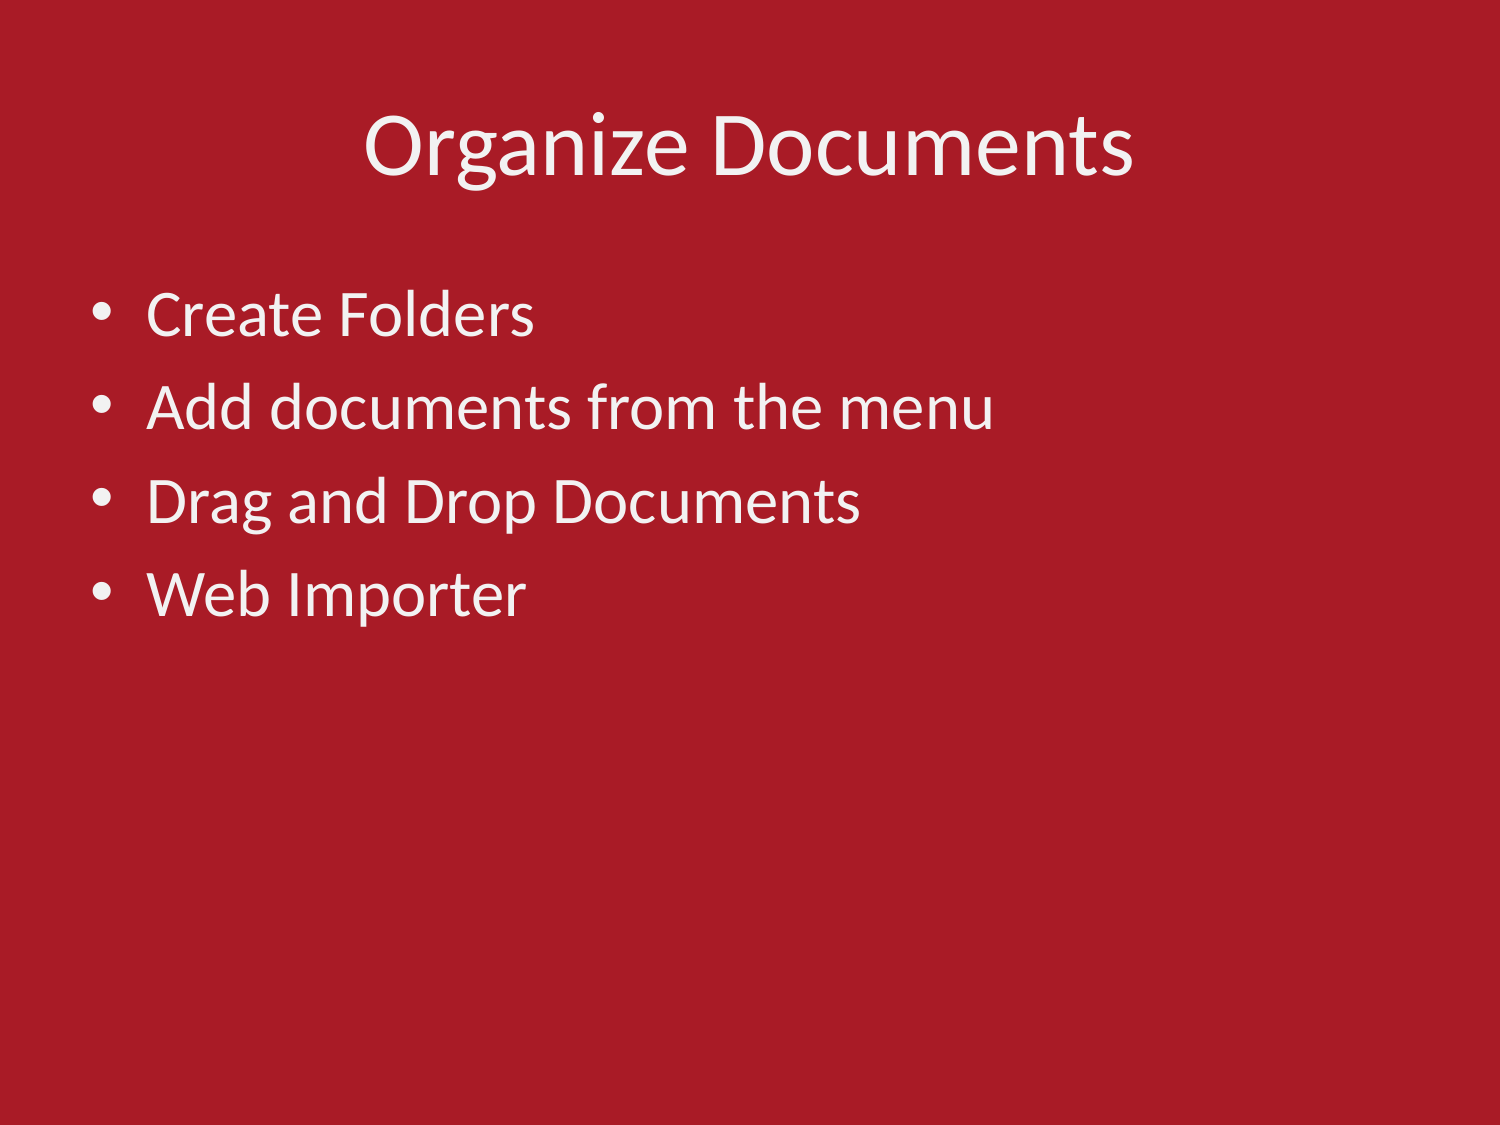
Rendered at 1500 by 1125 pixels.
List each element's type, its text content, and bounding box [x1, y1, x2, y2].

title Organize Documents [75, 45, 1425, 233]
list Create Folders Add documents from the menu Drag and Drop Documents Web Importer [75, 262, 1425, 1005]
